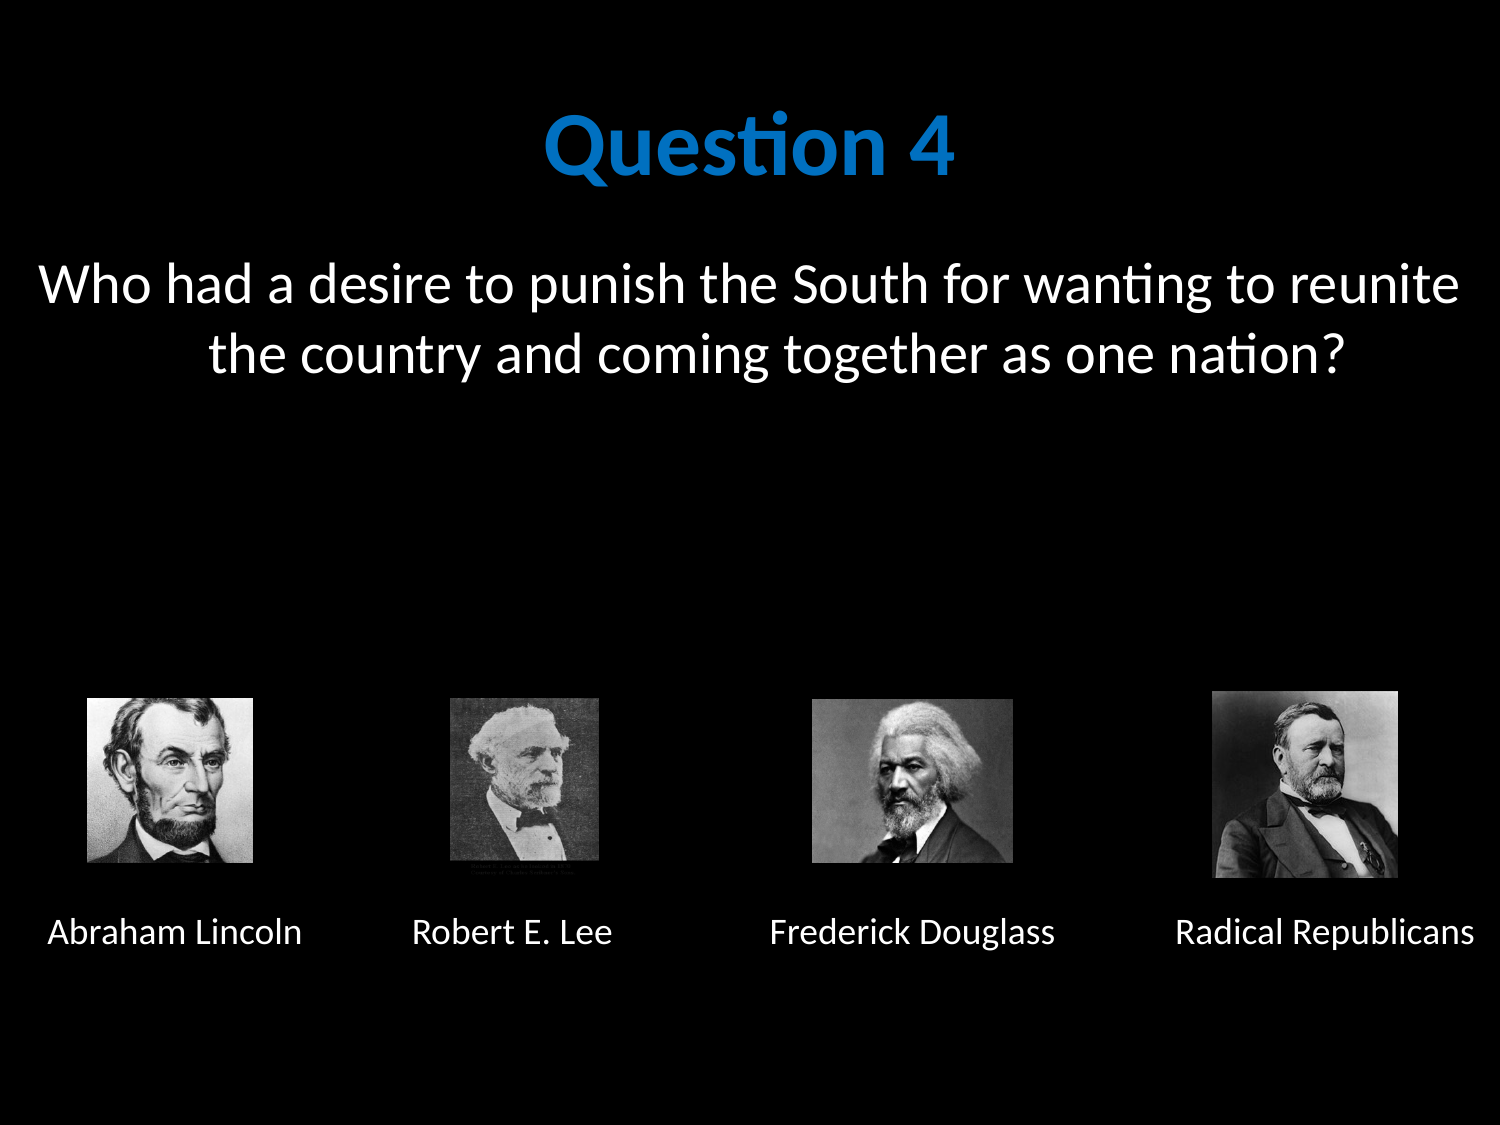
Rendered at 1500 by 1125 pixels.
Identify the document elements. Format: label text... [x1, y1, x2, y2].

list Who had a desire to punish the South for wanting to reunite the country and coming together as one nation? [0, 237, 1500, 413]
text_box Abraham Lincoln [0, 899, 350, 959]
text_box Robert E. Lee [362, 899, 663, 959]
text_box Frederick Douglass [737, 899, 1088, 959]
picture [1212, 691, 1399, 878]
title Question 4 [75, 45, 1425, 233]
picture [87, 698, 253, 863]
picture [449, 698, 599, 878]
picture [812, 699, 1013, 863]
text_box Radical Republicans [1149, 899, 1500, 959]
